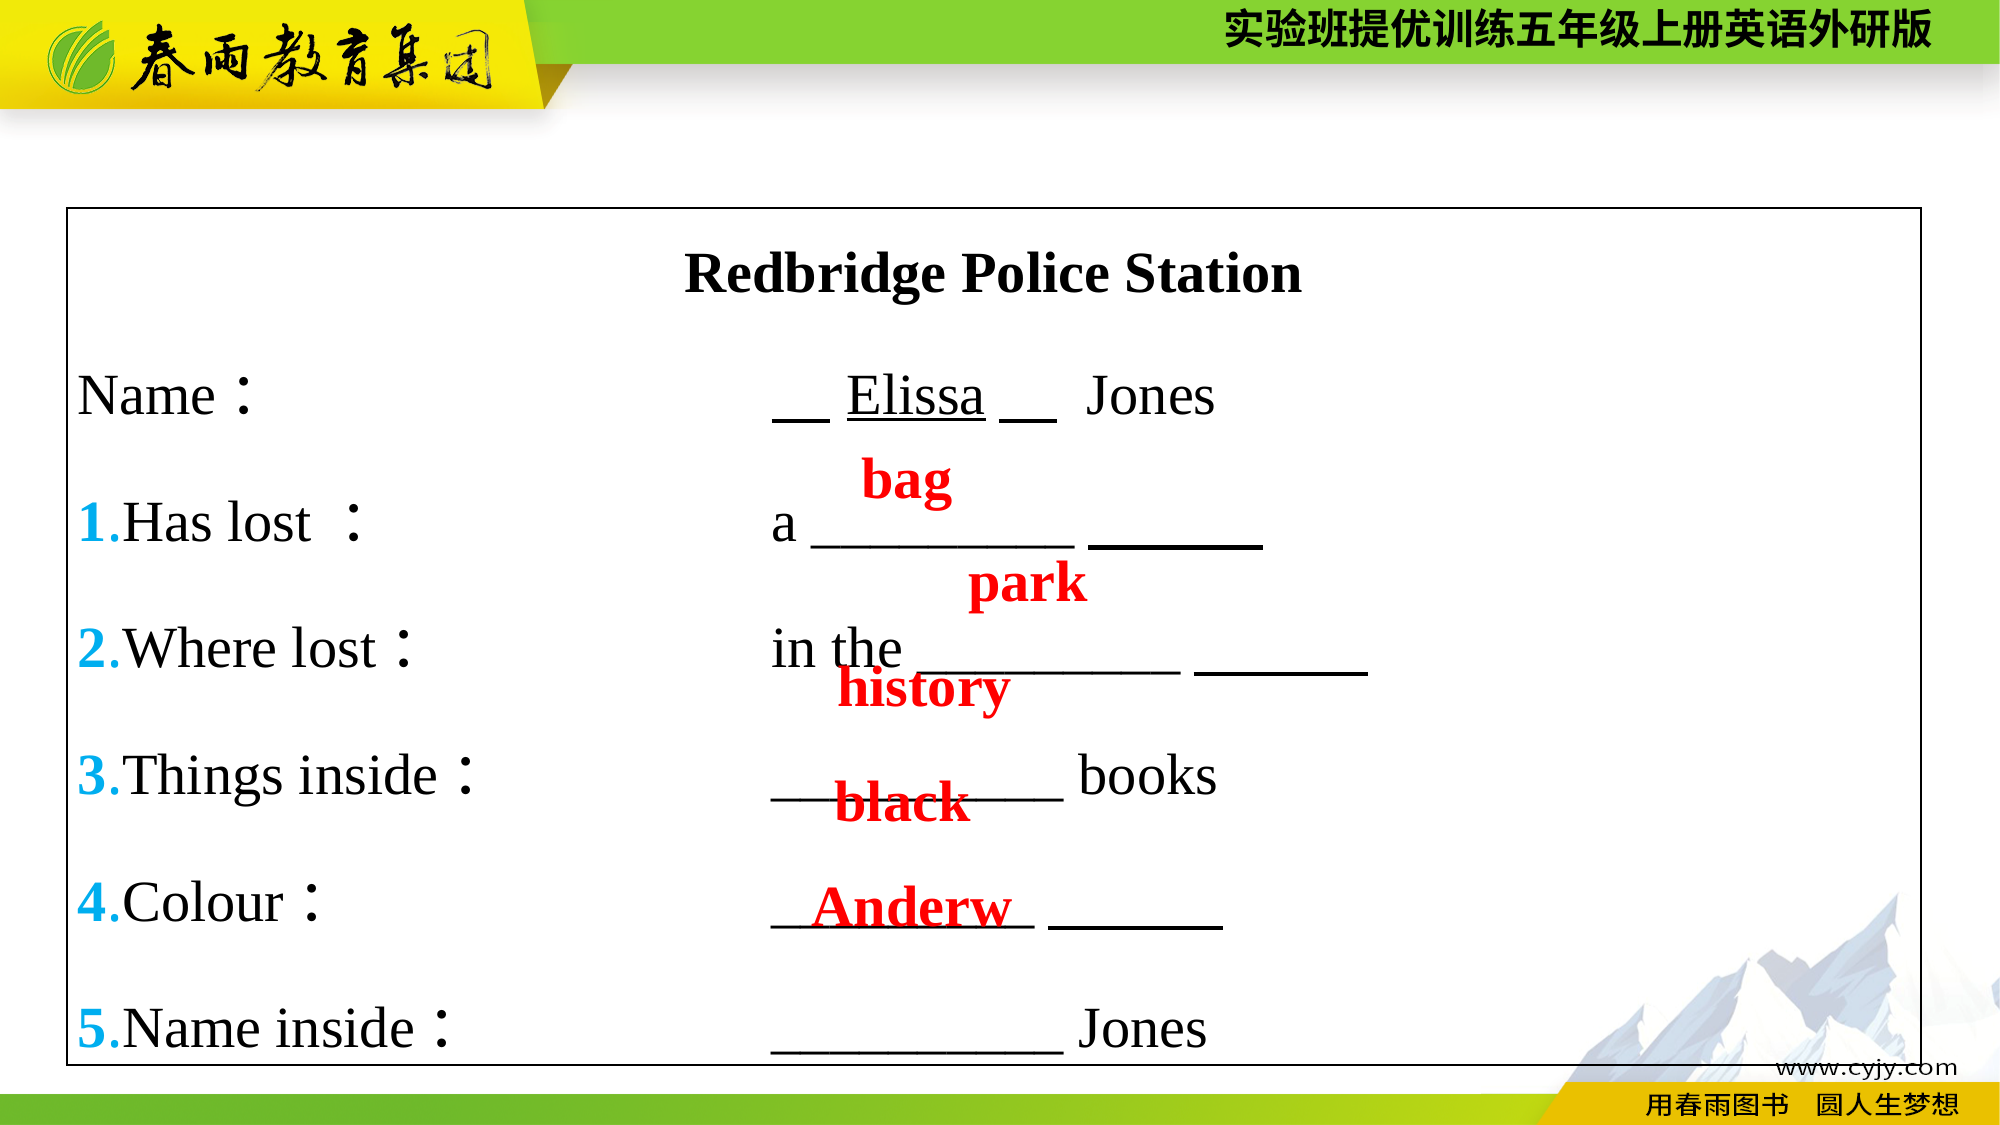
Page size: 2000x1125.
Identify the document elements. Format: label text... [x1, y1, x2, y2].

text_box Anderw [796, 861, 1027, 946]
picture [0, 0, 2000, 1125]
text_box black [819, 755, 986, 841]
text_box park [953, 536, 1104, 621]
text_box bag [846, 432, 968, 518]
table_header Redbridge Police Station Name： Elissa Jones 1.Has lost ： a _________ 2.Where lost： in the _________ 3.Things inside： __________ books 4.Colour： _________ 5.Name inside： __________ Jones [68, 209, 1920, 1064]
text_box history [822, 641, 1028, 726]
